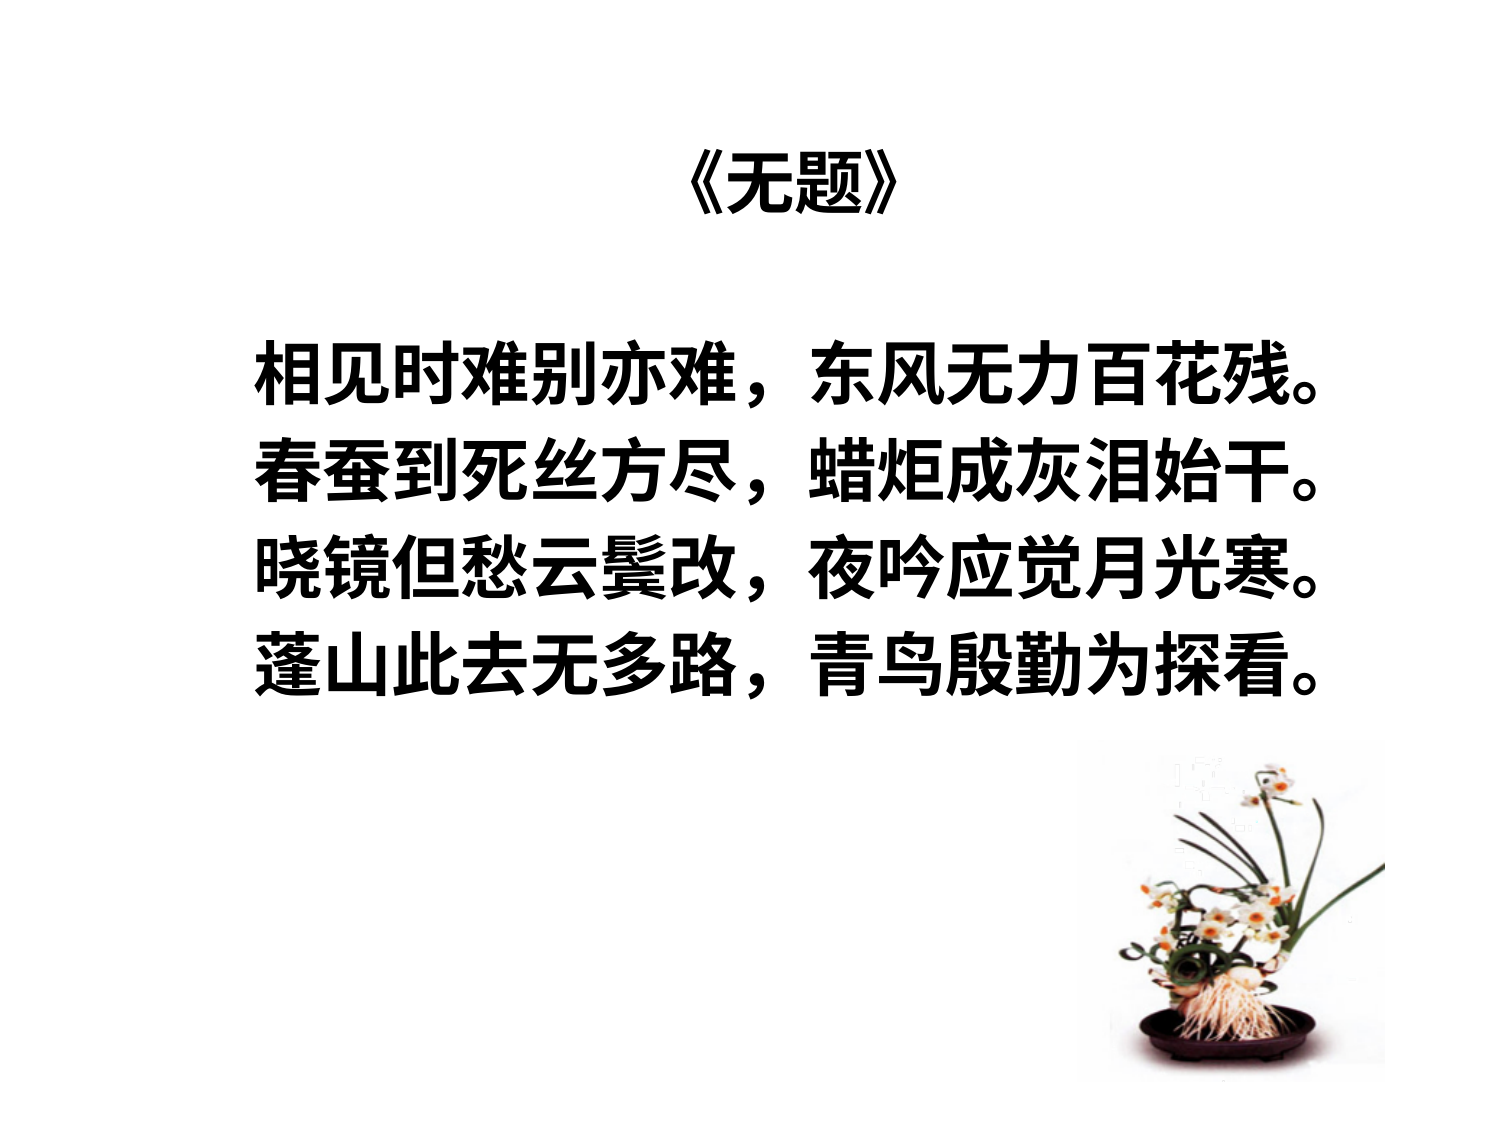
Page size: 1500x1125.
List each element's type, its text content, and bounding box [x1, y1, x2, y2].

text_box 《无题》 [357, 115, 1231, 230]
text_box 相见时难别亦难，东风无力百花残。 春蚕到死丝方尽，蜡炬成灰泪始干。 晓镜但愁云鬓改，夜吟应觉月光寒。 蓬山此去无多路，青鸟殷勤为探看。 [139, 322, 1475, 1108]
picture [1077, 740, 1385, 1082]
